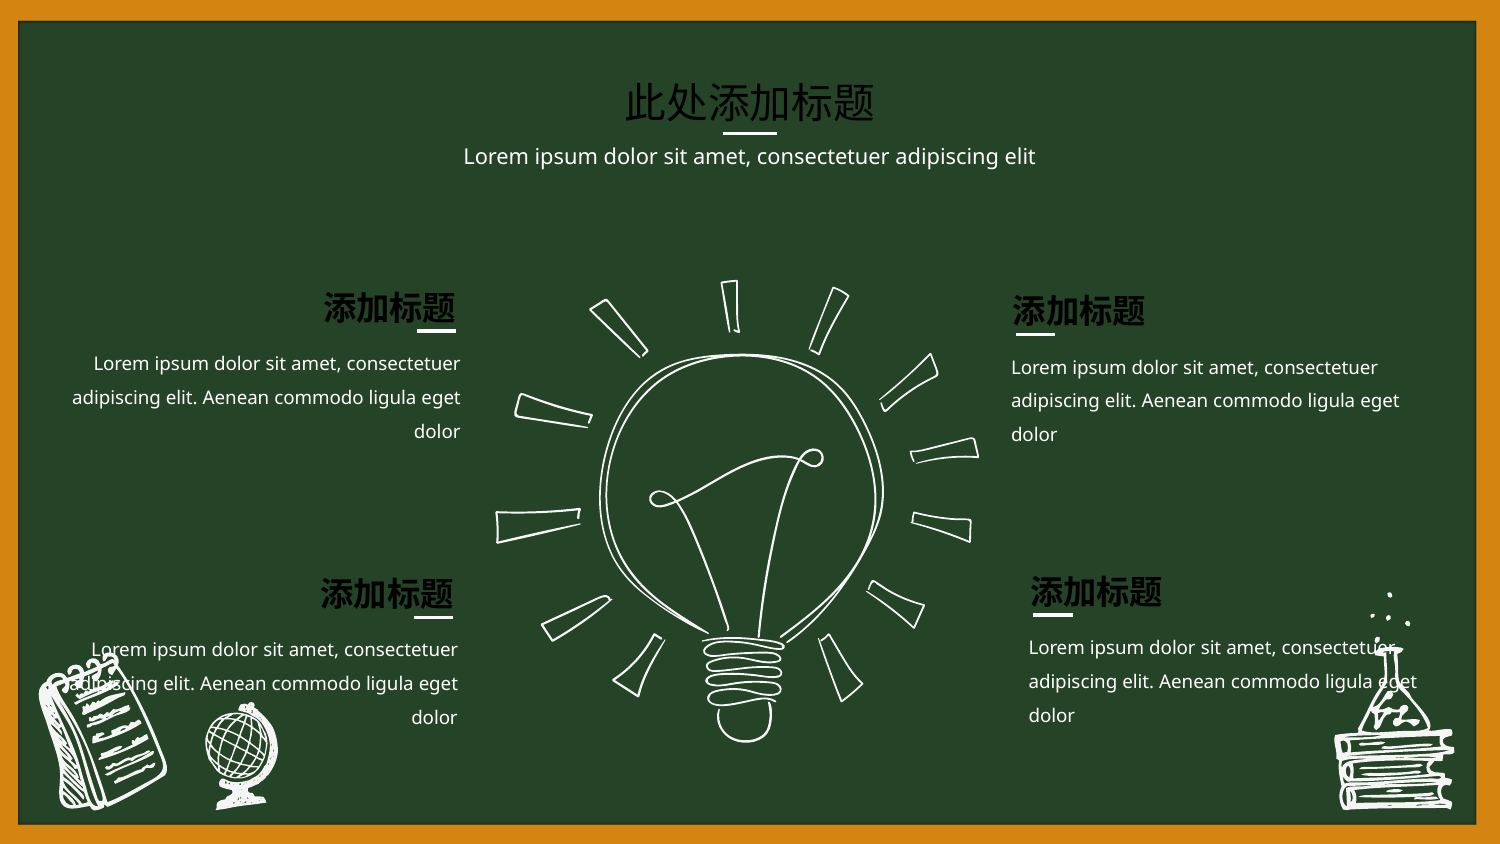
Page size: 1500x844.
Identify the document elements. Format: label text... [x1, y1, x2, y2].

text_box 添加标题 [305, 566, 469, 619]
text_box 添加标题 [997, 283, 1161, 336]
text_box Lorem ipsum dolor sit amet, consectetuer adipiscing elit. Aenean commodo ligula eget dolor [23, 619, 473, 736]
text_box Lorem ipsum dolor sit amet, consectetuer adipiscing elit. Aenean commodo ligula eget dolor [1013, 617, 1463, 734]
text_box Lorem ipsum dolor sit amet, consectetuer adipiscing elit [448, 135, 1052, 177]
text_box Lorem ipsum dolor sit amet, consectetuer adipiscing elit. Aenean commodo ligula eget dolor [26, 333, 475, 450]
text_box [495, 279, 980, 746]
text_box 添加标题 [308, 279, 471, 333]
picture [0, 0, 1500, 844]
text_box Lorem ipsum dolor sit amet, consectetuer adipiscing elit. Aenean commodo ligula eget dolor [996, 336, 1445, 453]
text_box 此处添加标题 [609, 69, 891, 135]
text_box 添加标题 [1015, 563, 1179, 617]
